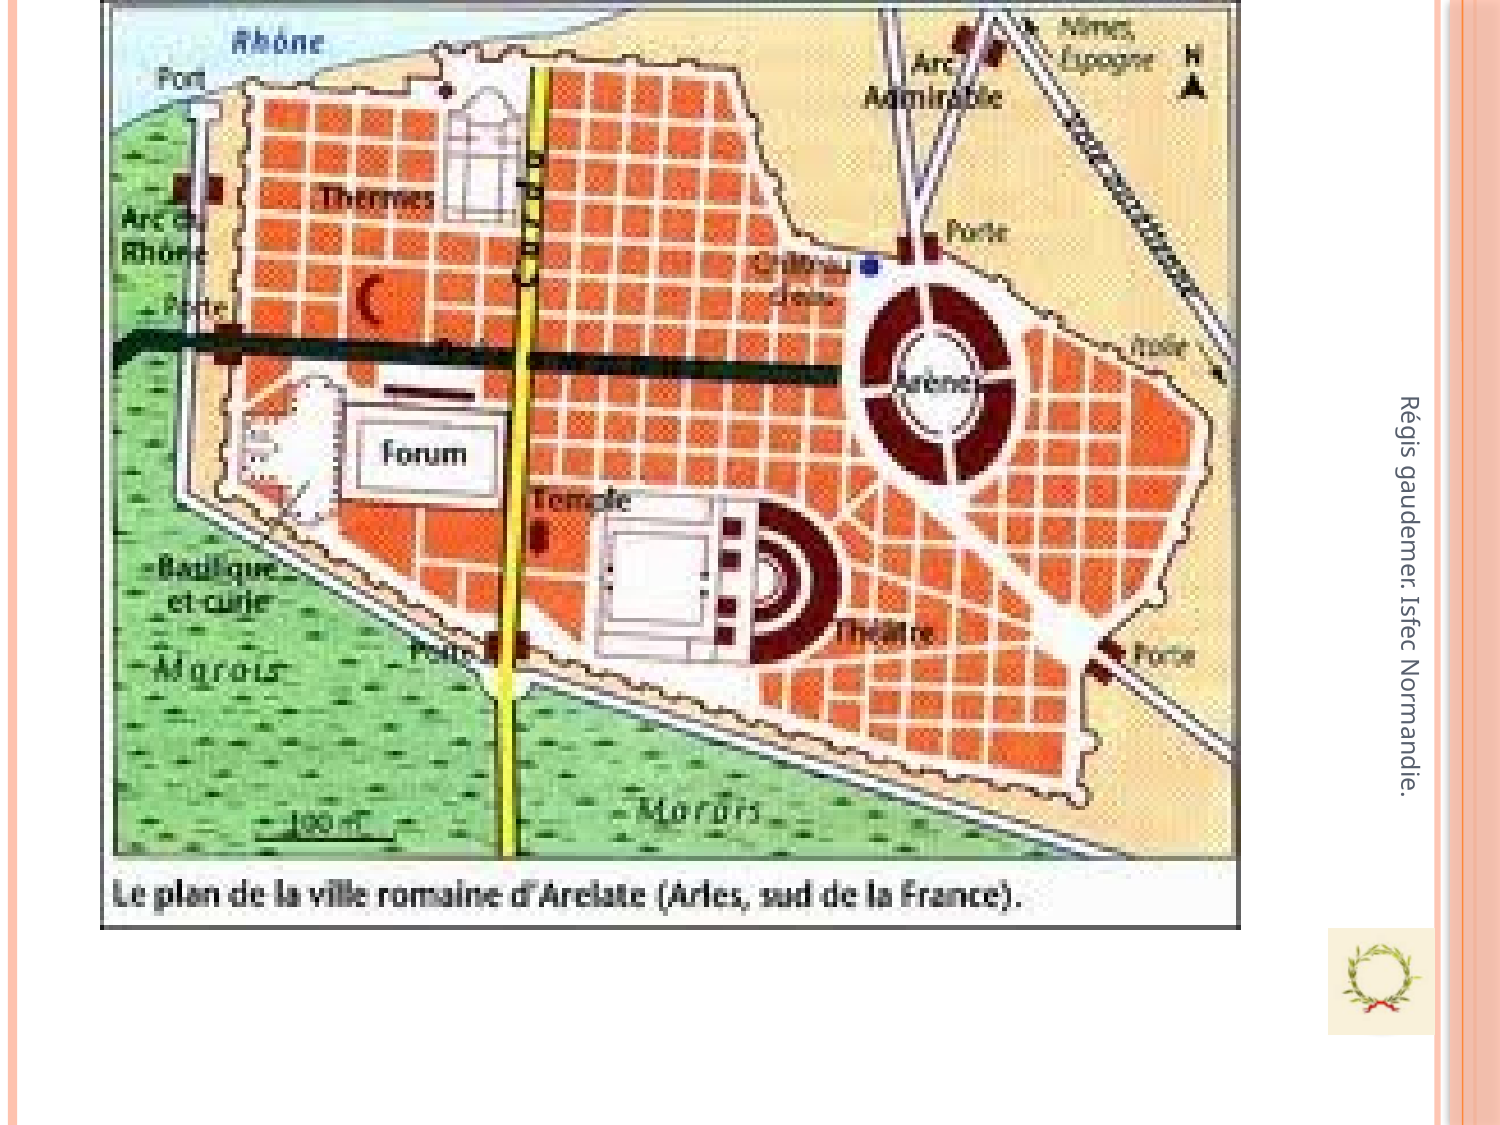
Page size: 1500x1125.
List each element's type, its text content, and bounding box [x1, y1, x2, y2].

footer Régis gaudemer. Isfec Normandie. [1379, 380, 1440, 906]
picture [99, 0, 1241, 930]
picture [1328, 928, 1435, 1035]
